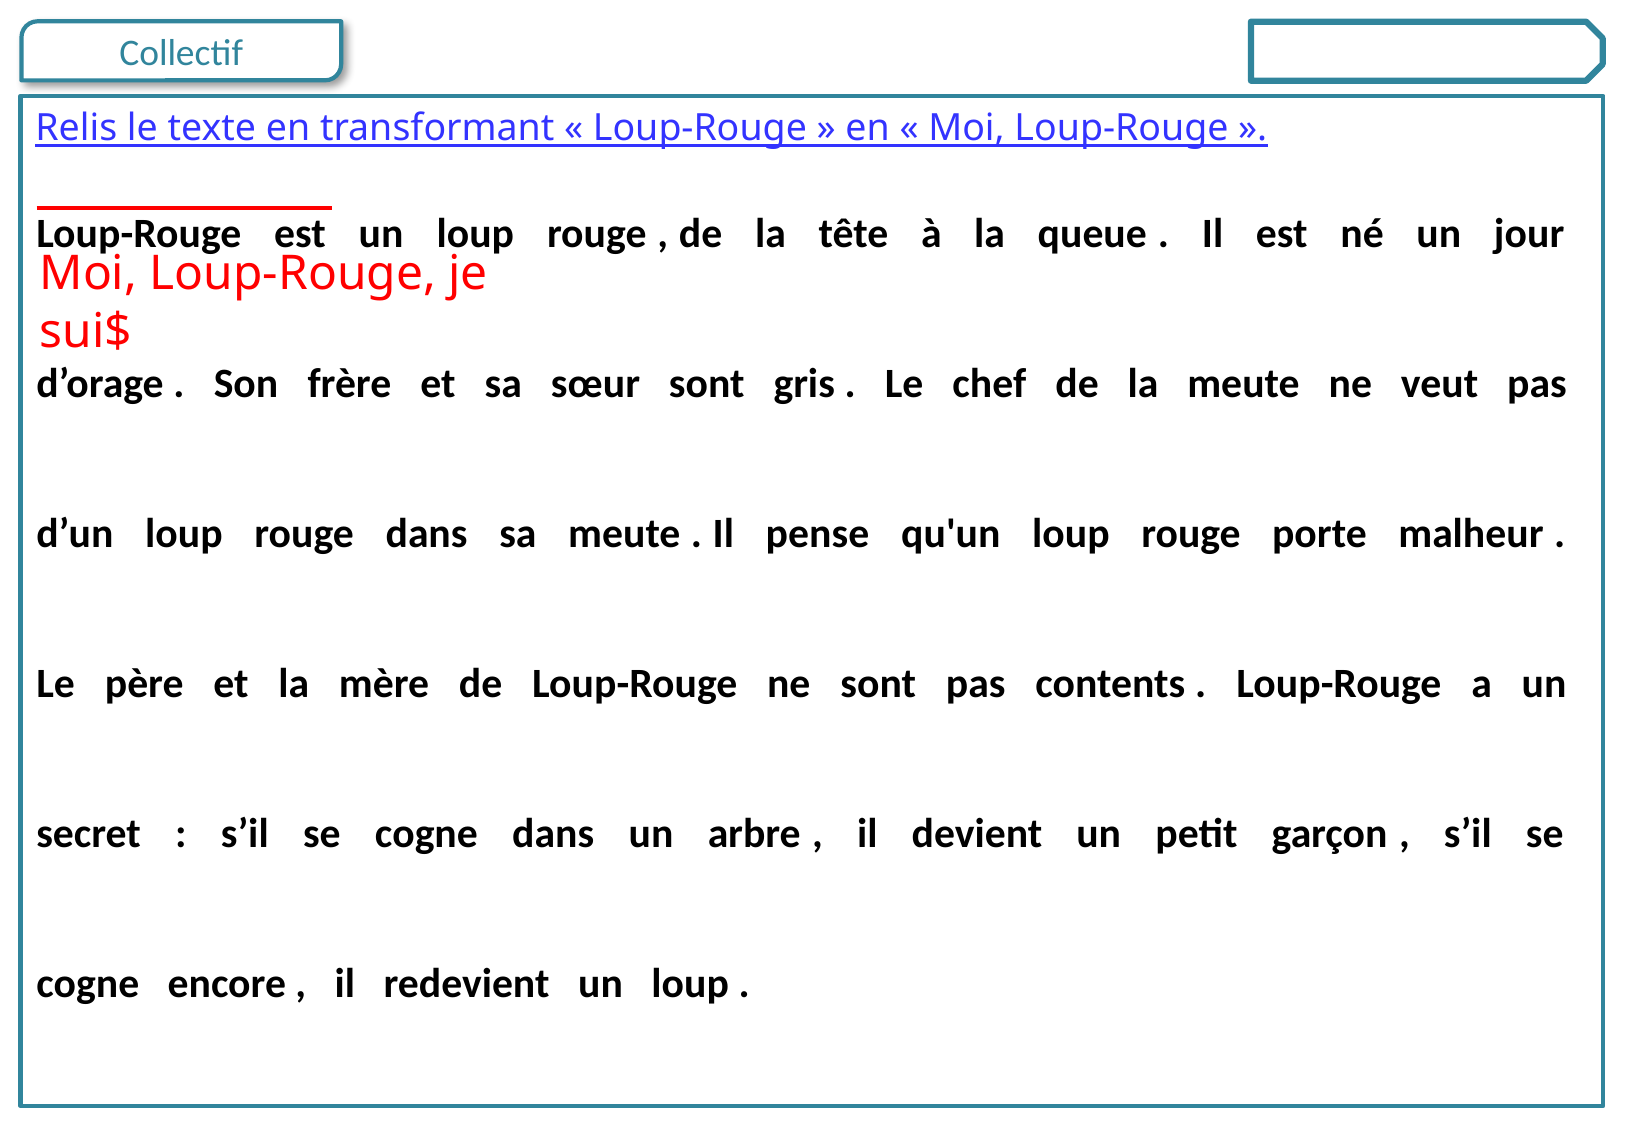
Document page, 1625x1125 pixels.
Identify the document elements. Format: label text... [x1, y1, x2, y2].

text_box Moi, Loup-Rouge, je sui$ [24, 234, 545, 364]
list Relis le texte en transformant « Loup-Rouge » en « Moi, Loup-Rouge ». [18, 94, 1605, 1108]
list Loup-Rouge est un loup rouge , de la tête à la queue . Il est né un jour d’orage . Son frère et sa sœur sont gris . Le chef de la meute ne veut pas d’un loup rouge dans sa meute . Il pense qu'un loup rouge porte malheur . Le père et la mère de Loup-Rouge ne sont pas contents . Loup-Rouge a un secret : s’il se cogne dans un arbre , il devient un petit garçon , s’il se cogne encore , il redevient un loup . [21, 98, 1604, 1021]
